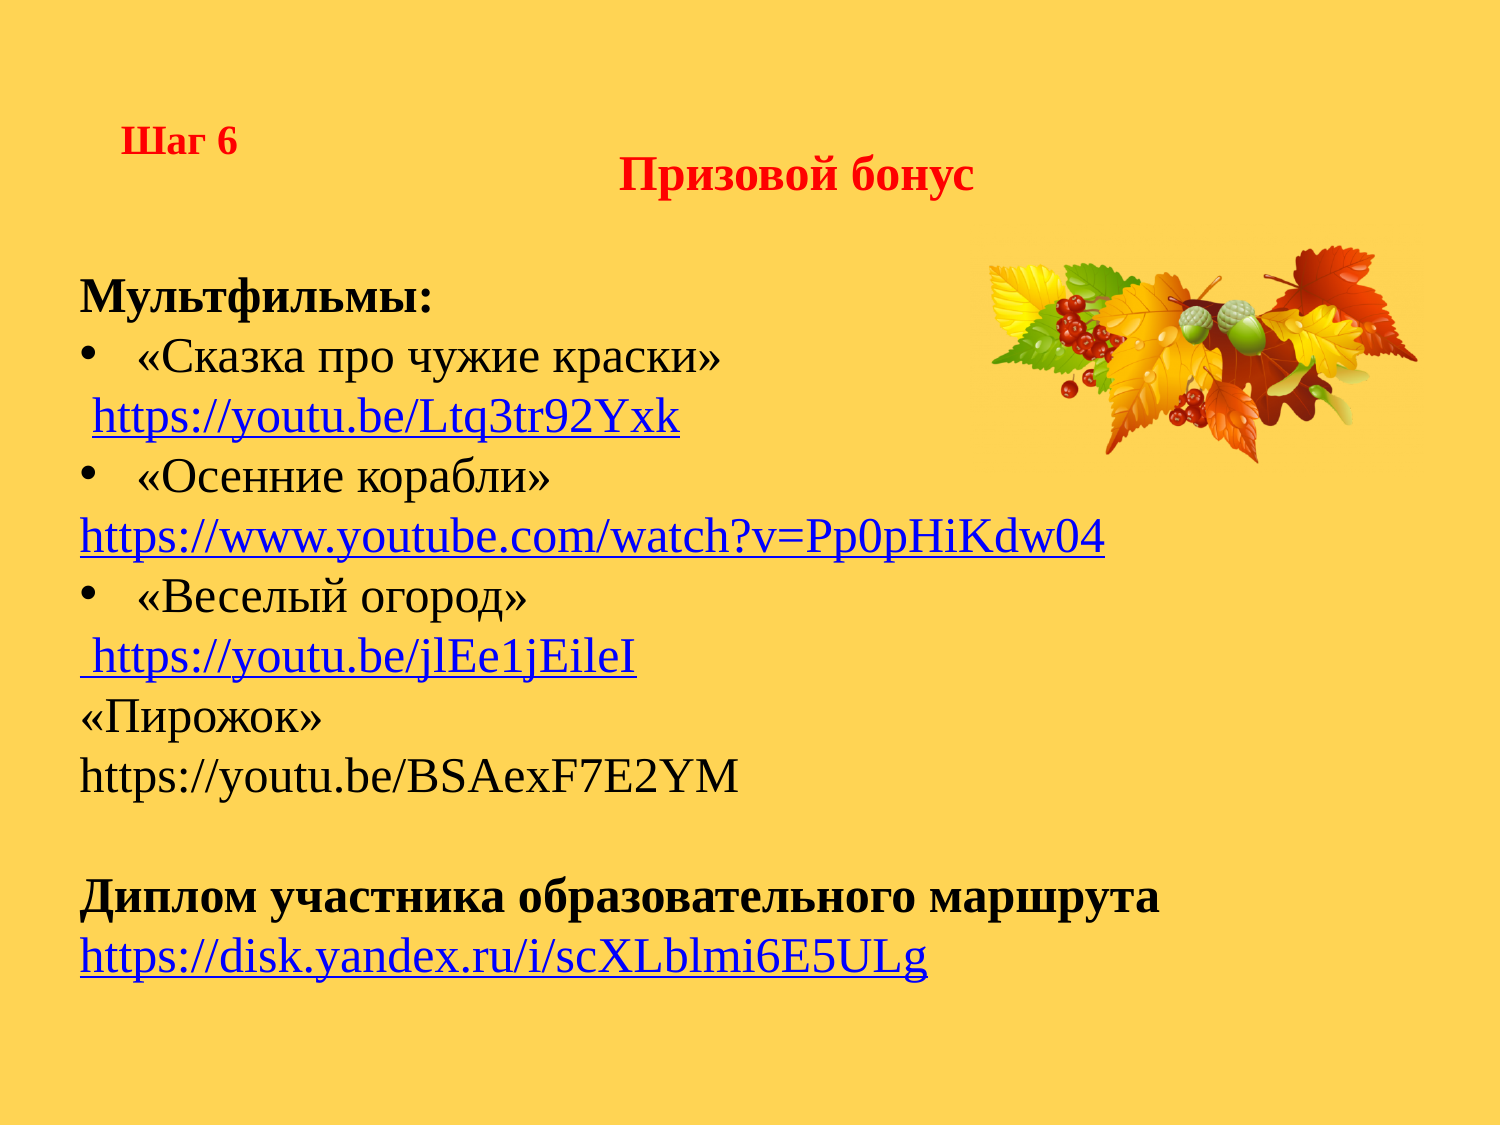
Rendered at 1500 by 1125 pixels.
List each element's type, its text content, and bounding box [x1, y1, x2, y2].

text_box Шаг 6 [106, 105, 254, 171]
picture [970, 224, 1424, 477]
text_box Призовой бонус [398, 133, 1196, 208]
text_box Мультфильмы: «Сказка про чужие краски» https://youtu.be/Ltq3tr92Yxk «Осенние корабли» https://www.youtube.com/watch?v=Pp0pHiKdw04 «Веселый огород» https://youtu.be/jlEe1jEileI «Пирожок» https://youtu.be/BSAexF7E2YM Диплом участника образовательного маршрута https://disk.yandex.ru/i/scXLblmi6E5ULg [64, 255, 1424, 1051]
